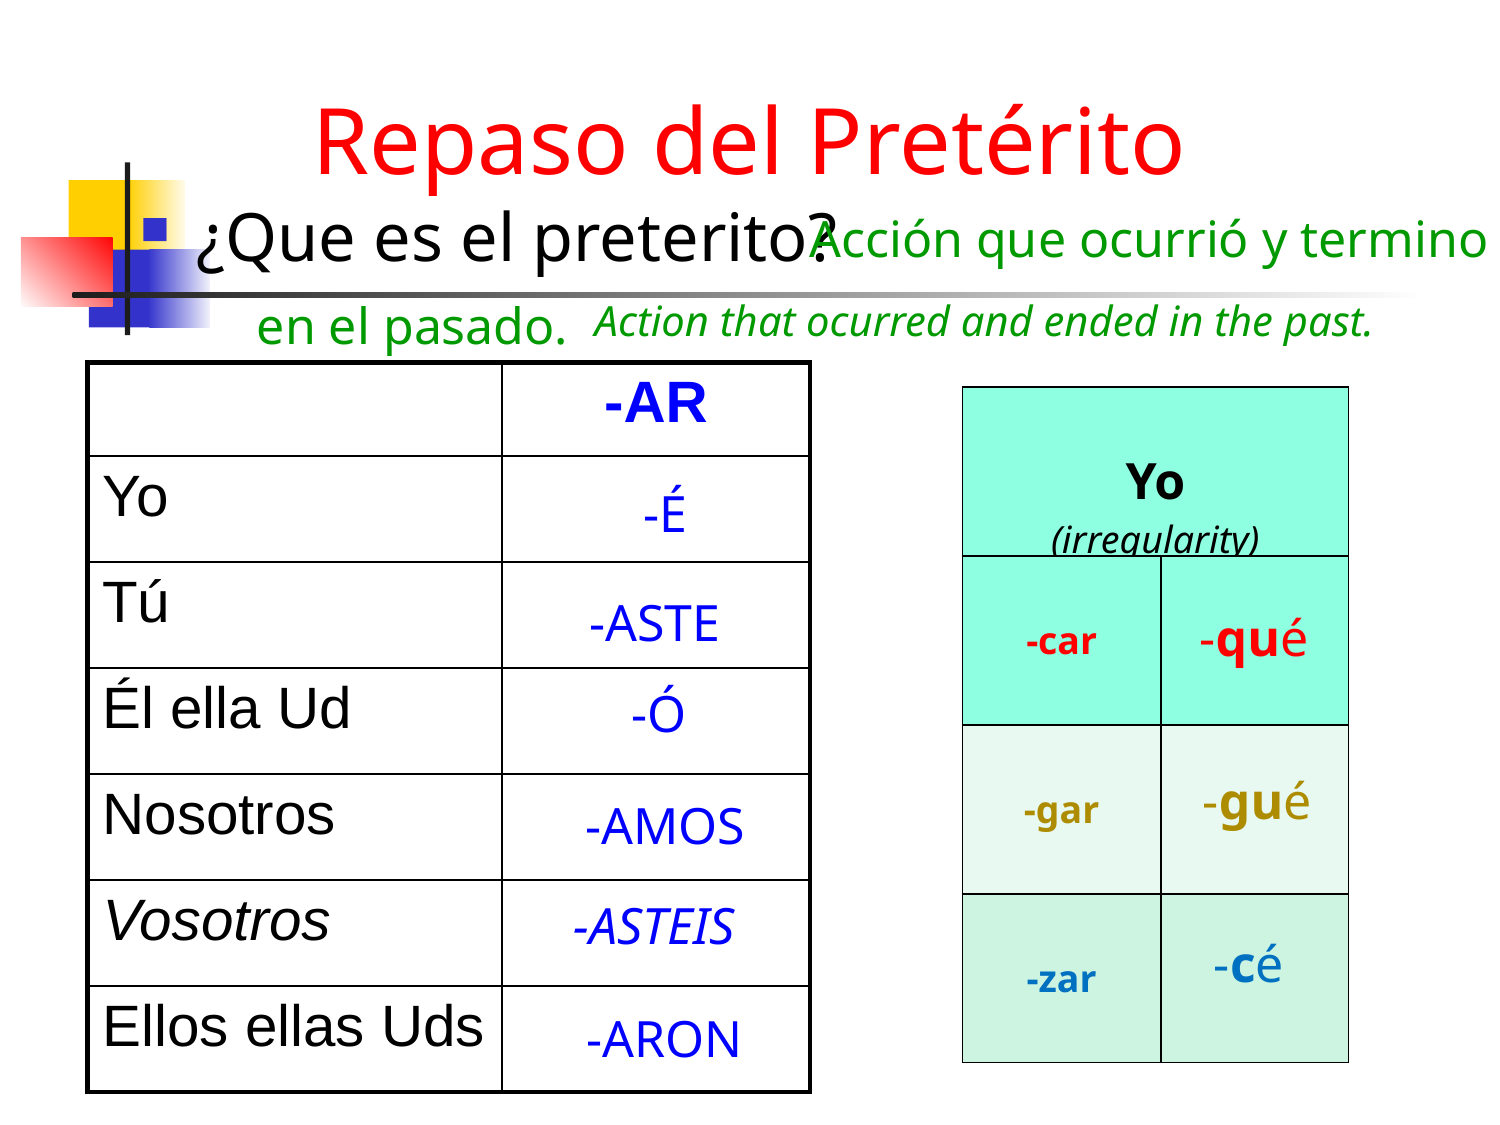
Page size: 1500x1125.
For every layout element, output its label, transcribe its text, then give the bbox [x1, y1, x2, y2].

table_cell Vosotros [90, 881, 501, 985]
title Repaso del Pretérito [75, 12, 1425, 200]
text_box -ASTE [574, 584, 736, 660]
table_cell -zar [963, 895, 1160, 1062]
text_box -ARON [572, 999, 758, 1075]
table_cell [503, 775, 808, 879]
table_header [90, 365, 501, 455]
table_cell Él ella Ud [90, 669, 501, 773]
text_box -cé [1199, 924, 1299, 1000]
text_box -Ó [616, 674, 701, 750]
text_box en el pasado. [242, 287, 584, 362]
text_box -gué [1188, 762, 1327, 838]
table_cell [503, 669, 808, 773]
table_cell -gar [963, 726, 1160, 893]
text_box Action that ocurred and ended in the past. [579, 287, 1390, 352]
table_cell [503, 987, 808, 1090]
table_cell [503, 881, 808, 985]
table_cell [503, 563, 808, 667]
table_cell -car [963, 557, 1160, 724]
text_box -ASTEIS [558, 887, 750, 963]
table_cell Ellos ellas Uds [90, 987, 501, 1090]
list ¿Que es el preterito? [125, 187, 1438, 988]
table_cell [503, 457, 808, 561]
table_cell [1162, 726, 1348, 893]
text_box Acción que ocurrió y termino [794, 199, 1500, 275]
text_box -AMOS [570, 787, 760, 863]
table_header -AR [503, 365, 808, 455]
table_cell Yo [90, 457, 501, 561]
table_cell [1162, 895, 1348, 1062]
table_header Yo (irregularity) [963, 388, 1348, 555]
table_cell Nosotros [90, 775, 501, 879]
table_cell [1162, 557, 1348, 724]
text_box -É [628, 474, 702, 550]
text_box -qué [1184, 599, 1324, 674]
table_cell Tú [90, 563, 501, 667]
